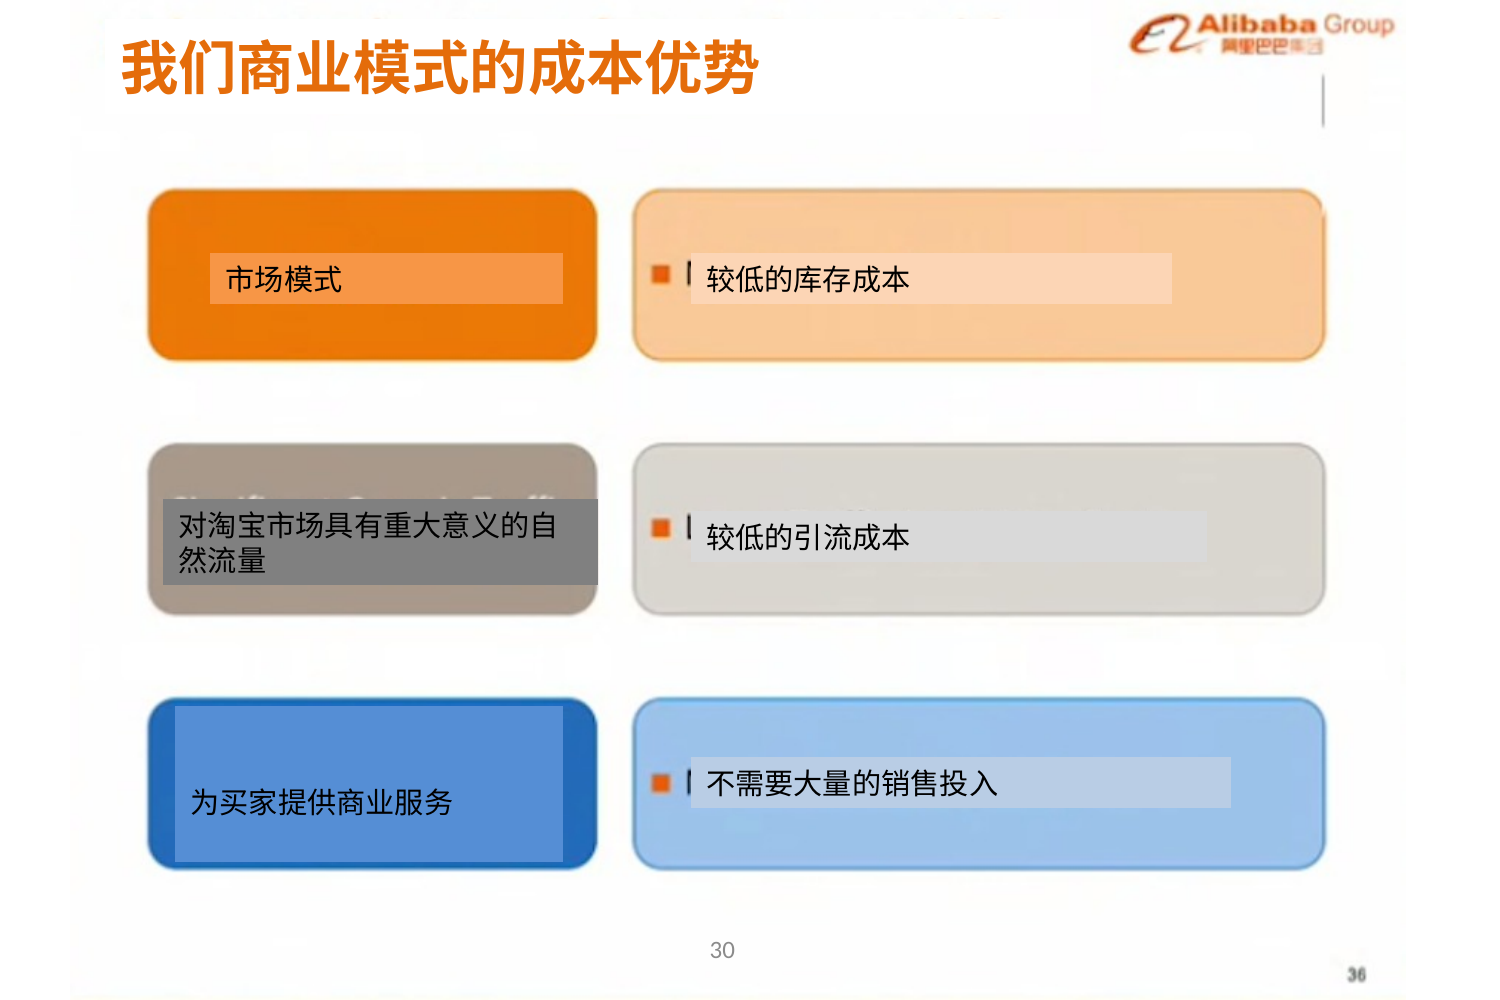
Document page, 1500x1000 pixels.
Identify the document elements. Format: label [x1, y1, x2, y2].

picture [70, 0, 1407, 1000]
